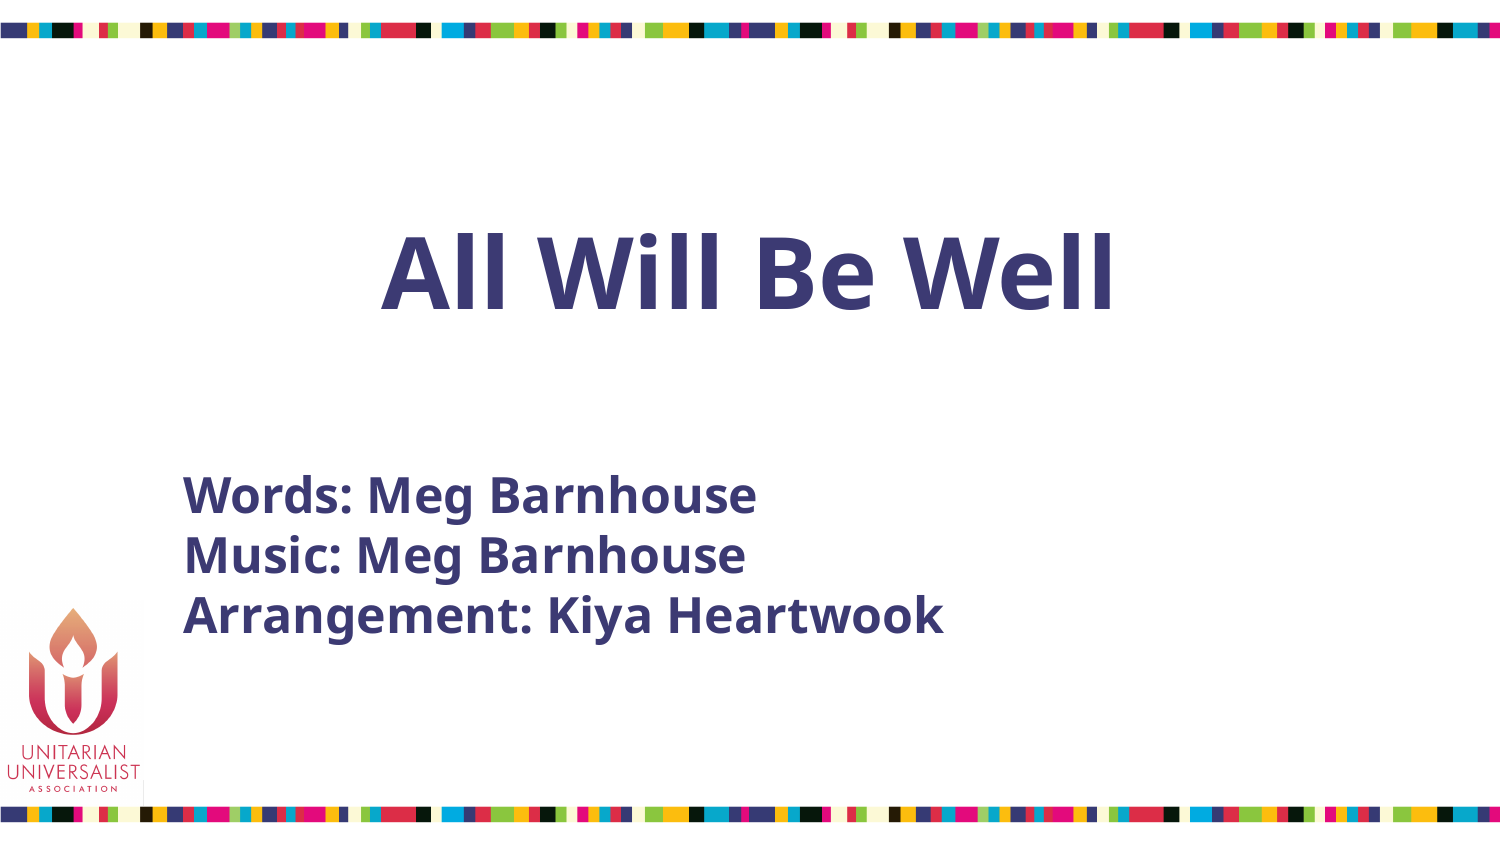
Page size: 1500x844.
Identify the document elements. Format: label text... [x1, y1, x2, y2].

picture [0, 22, 1500, 40]
picture [0, 600, 1500, 824]
text_box Words: Meg Barnhouse Music: Meg Barnhouse Arrangement: Kiya Heartwook [168, 448, 1495, 659]
text_box All Will Be Well [74, 75, 1426, 345]
